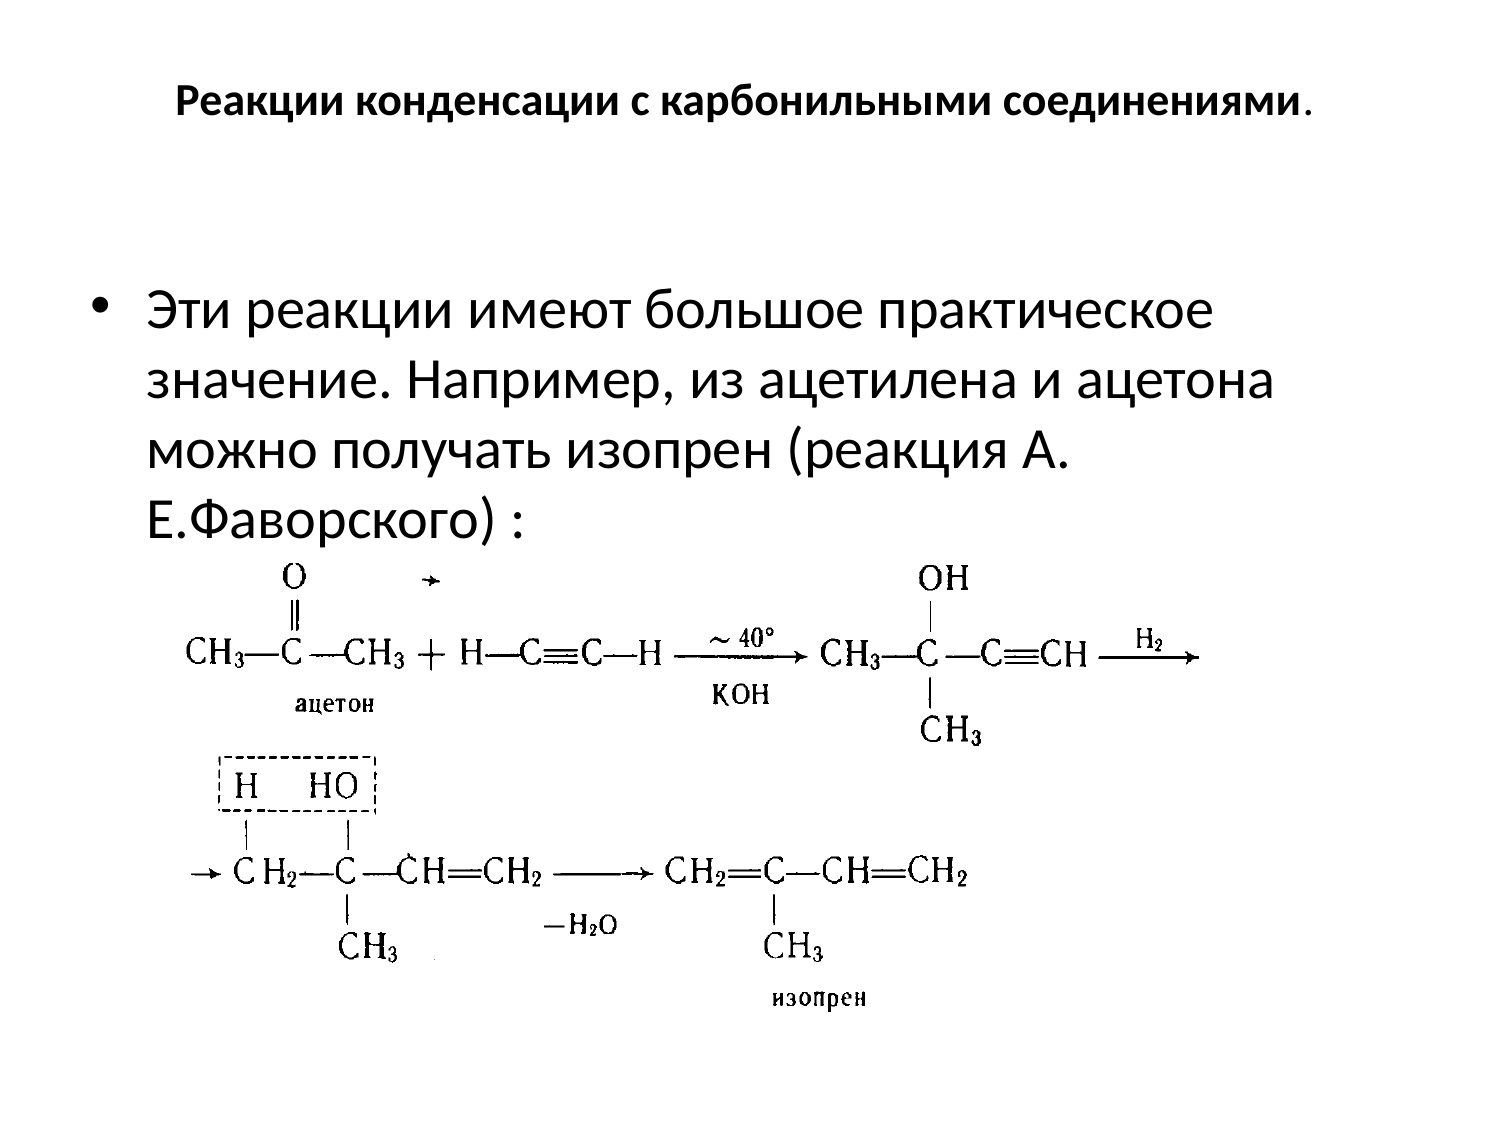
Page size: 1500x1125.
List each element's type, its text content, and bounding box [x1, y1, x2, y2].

picture [170, 550, 1247, 1036]
title Реакции конденсации с карбонильными соединениями. [75, 45, 1425, 149]
list Эти реакции имеют большое практическое значение. Например, из ацетилена и ацетона можно получать изопрен (реакция A. E.Фаворского) : [75, 262, 1425, 1106]
